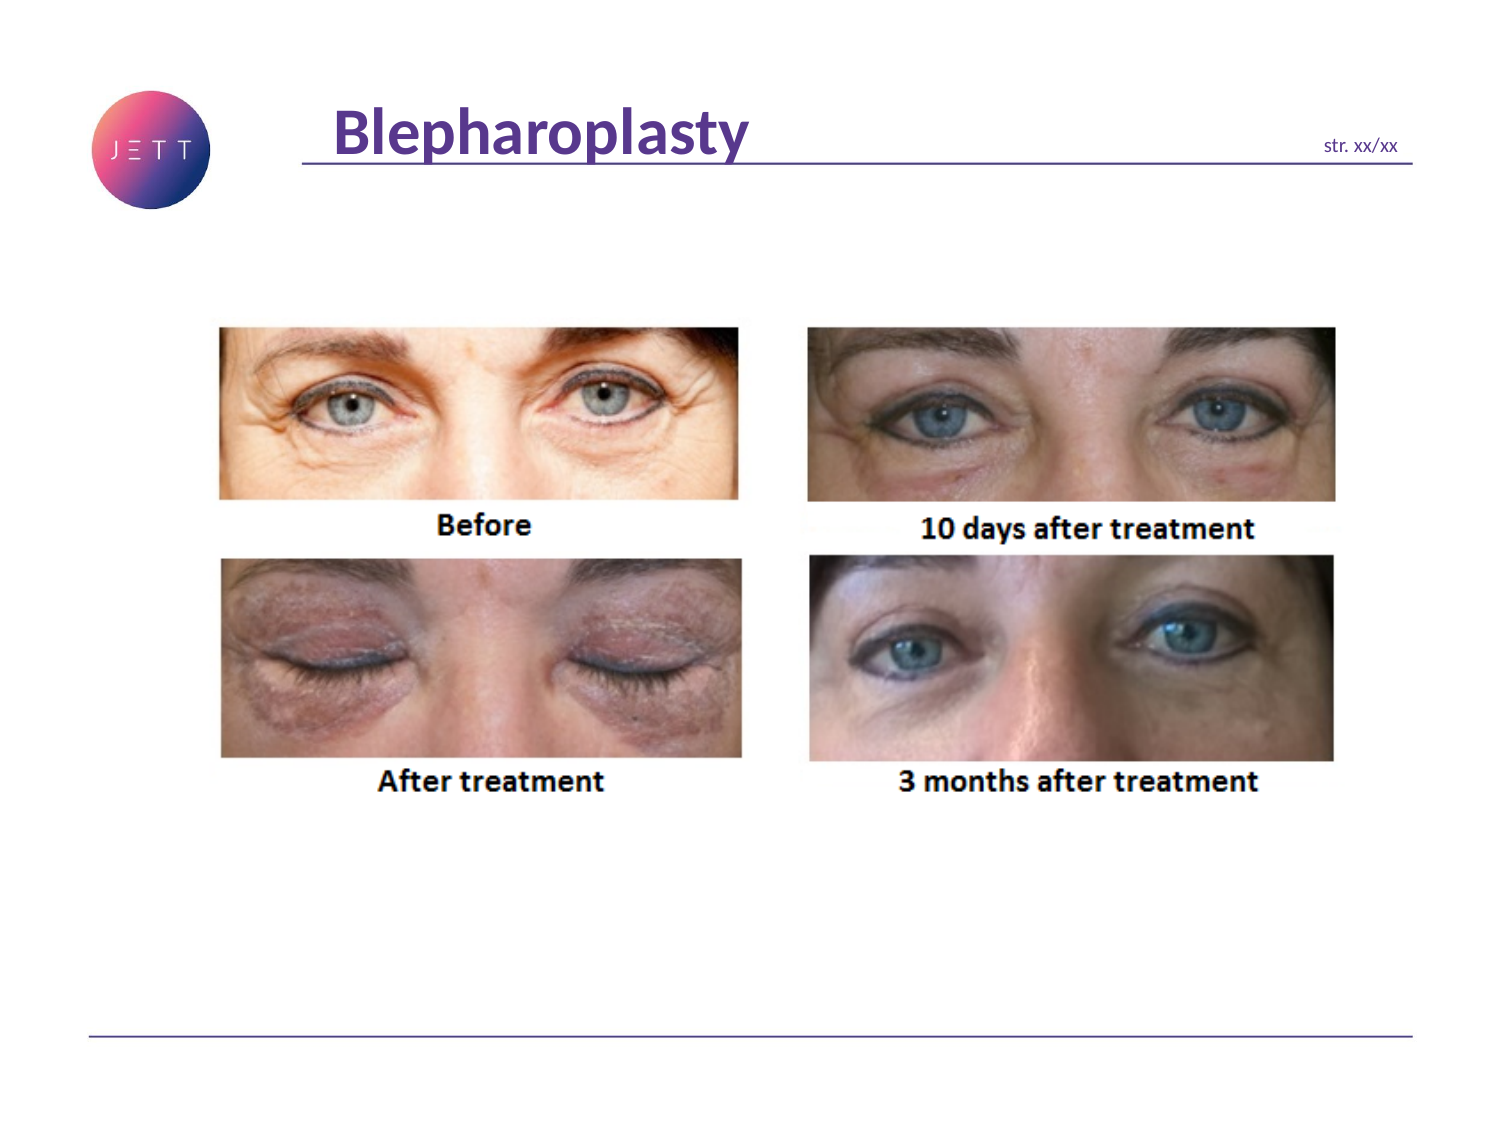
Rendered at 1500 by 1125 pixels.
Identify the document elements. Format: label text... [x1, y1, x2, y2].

text_box Blepharoplasty [303, 95, 955, 160]
text_box str. xx/xx [1304, 127, 1413, 160]
picture [0, 0, 1500, 1125]
